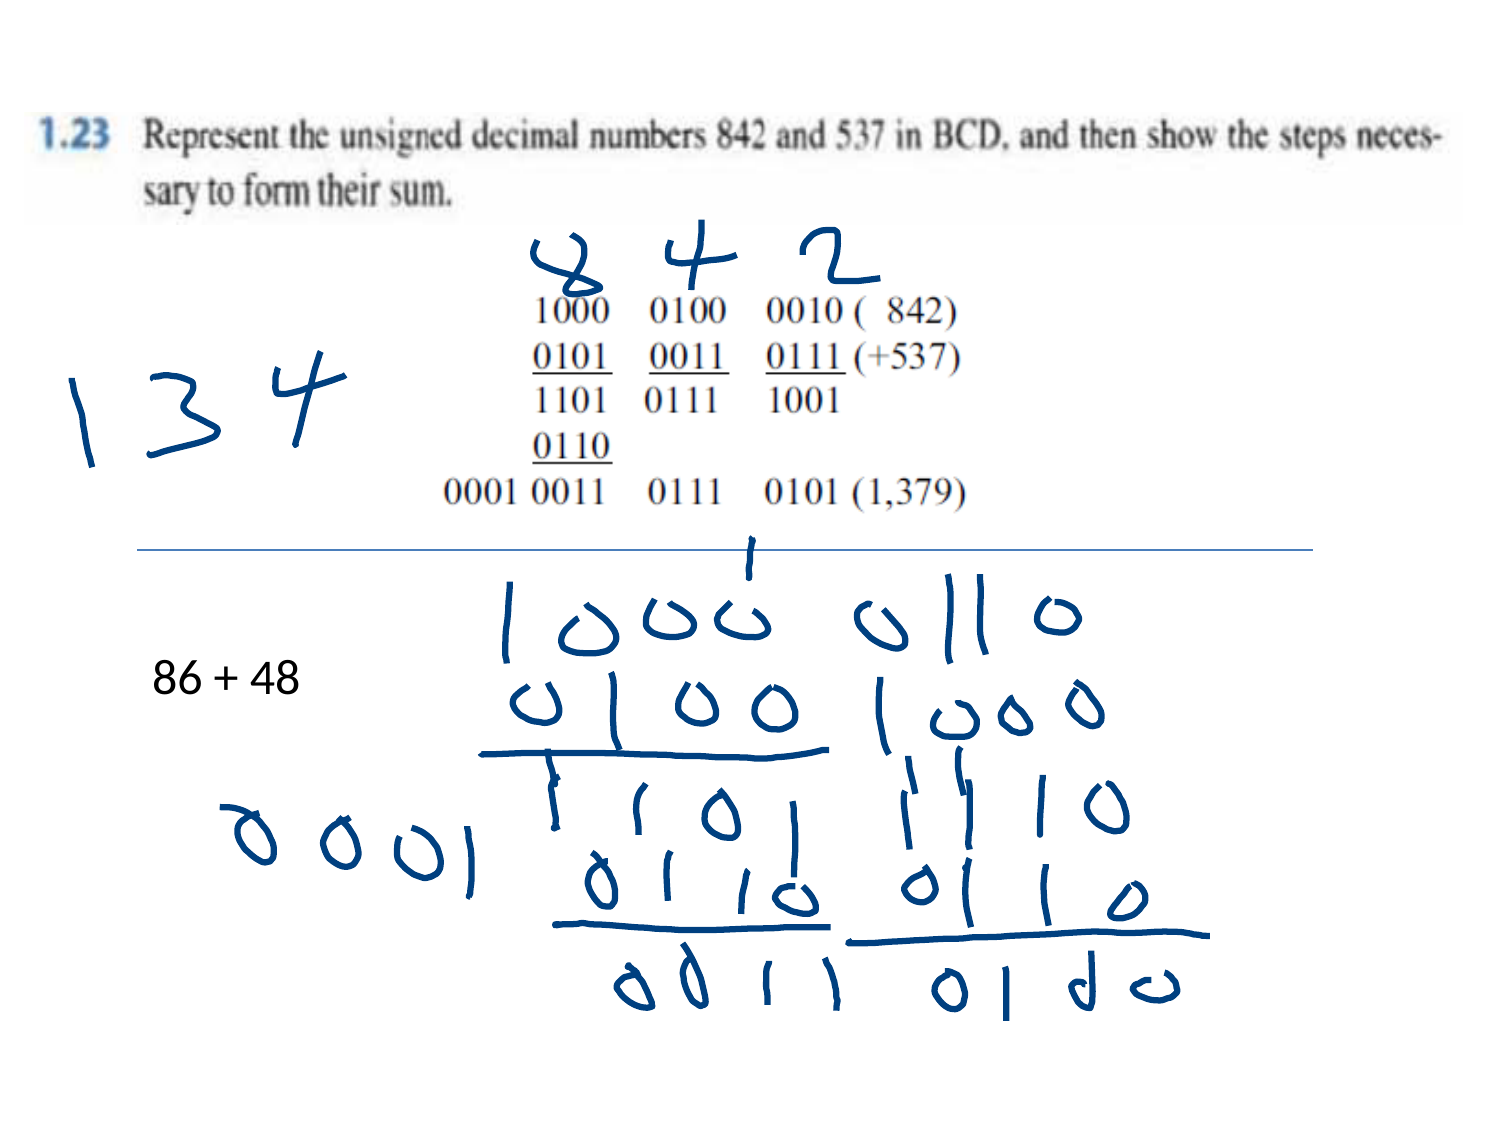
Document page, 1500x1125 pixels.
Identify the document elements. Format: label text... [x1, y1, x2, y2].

text_box 86 + 48 [137, 637, 375, 713]
text_box [1086, 781, 1128, 833]
text_box [396, 826, 442, 879]
text_box [219, 806, 275, 864]
text_box [1039, 774, 1044, 836]
text_box [1036, 597, 1080, 634]
text_box [979, 574, 987, 655]
text_box [547, 748, 556, 786]
text_box [774, 885, 817, 915]
text_box [610, 671, 621, 751]
text_box [560, 603, 618, 655]
text_box [479, 752, 547, 756]
text_box [322, 816, 360, 868]
text_box [903, 865, 937, 904]
text_box [313, 351, 322, 371]
text_box [70, 377, 93, 468]
text_box [1131, 971, 1179, 1002]
text_box [586, 851, 616, 908]
text_box [716, 601, 770, 638]
text_box [274, 367, 347, 395]
text_box [504, 581, 511, 664]
text_box [532, 235, 586, 273]
text_box [791, 801, 797, 878]
picture [387, 274, 1026, 543]
text_box [903, 790, 911, 850]
text_box [645, 598, 695, 638]
text_box [957, 746, 965, 796]
text_box [1042, 864, 1050, 926]
text_box [1004, 966, 1008, 1021]
text_box [740, 869, 749, 914]
text_box [801, 235, 864, 273]
text_box [665, 850, 672, 901]
text_box [294, 388, 311, 446]
text_box [753, 686, 797, 731]
text_box [878, 676, 890, 755]
text_box [907, 755, 917, 795]
text_box [847, 930, 1210, 944]
text_box [964, 858, 972, 928]
text_box [932, 700, 978, 738]
text_box [933, 970, 966, 1010]
text_box [856, 602, 906, 650]
text_box [697, 235, 703, 246]
text_box [999, 696, 1032, 734]
text_box [615, 964, 654, 1009]
text_box [635, 783, 647, 835]
text_box [681, 942, 707, 1007]
text_box [148, 374, 219, 456]
text_box [550, 775, 560, 830]
text_box [765, 960, 770, 1005]
text_box [677, 682, 717, 725]
text_box [1109, 881, 1147, 920]
text_box [466, 826, 473, 898]
text_box [1067, 680, 1103, 727]
text_box [1070, 950, 1094, 1009]
text_box [747, 559, 752, 579]
text_box [823, 957, 839, 1011]
text_box [667, 240, 737, 265]
text_box [554, 922, 831, 931]
text_box [511, 682, 561, 724]
text_box [946, 574, 952, 664]
picture [24, 112, 1463, 226]
text_box [703, 788, 739, 839]
text_box [549, 749, 830, 760]
text_box [967, 779, 971, 850]
